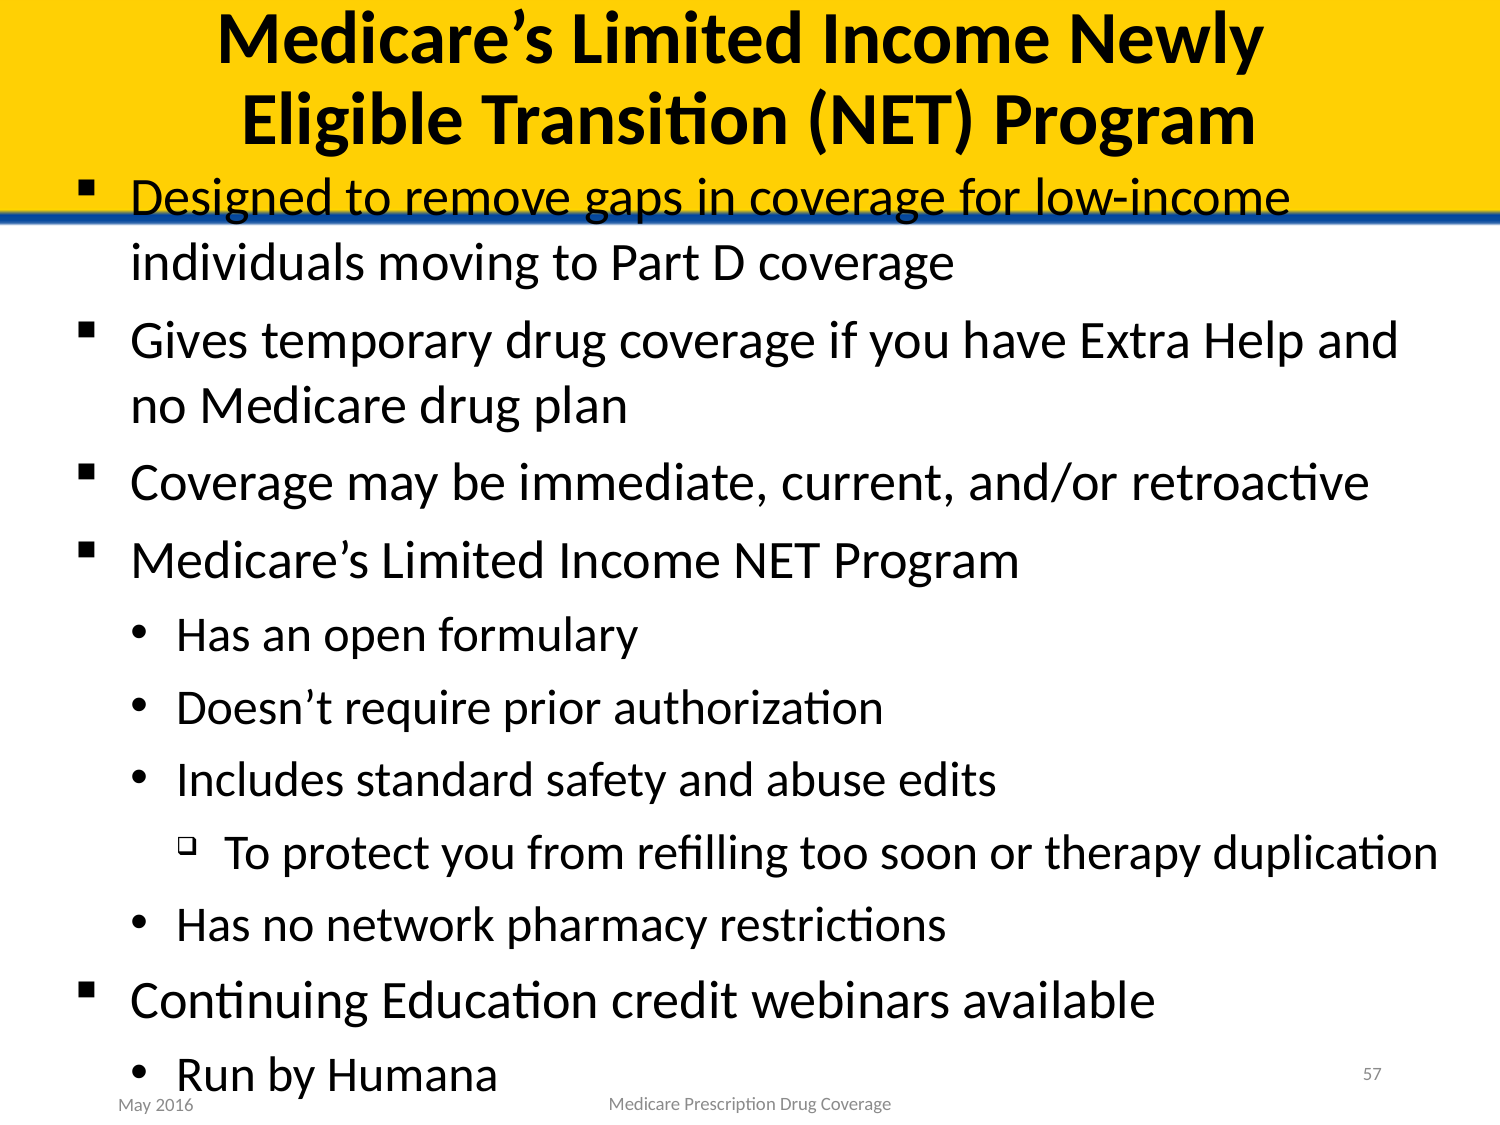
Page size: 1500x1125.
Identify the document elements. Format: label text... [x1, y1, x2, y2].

slide_number 57 [1059, 1042, 1397, 1103]
footer Medicare Prescription Drug Coverage [496, 1072, 1004, 1125]
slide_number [103, 1074, 441, 1125]
title Medicare’s Limited Income Newly Eligible Transition (NET) Program [0, 2, 1500, 157]
list Designed to remove gaps in coverage for low-income individuals moving to Part D coverage Gives temporary drug coverage if you have Extra Help and no Medicare drug plan Coverage may be immediate, current, and/or retroactive Medicare’s Limited Income NET Program Has an open formulary Doesn’t require prior authorization Includes standard safety and abuse edits To protect you from refilling too soon or therapy duplication Has no network pharmacy restrictions Continuing Education credit webinars available Run by Humana [11, 154, 1478, 984]
picture [0, 157, 1500, 1125]
